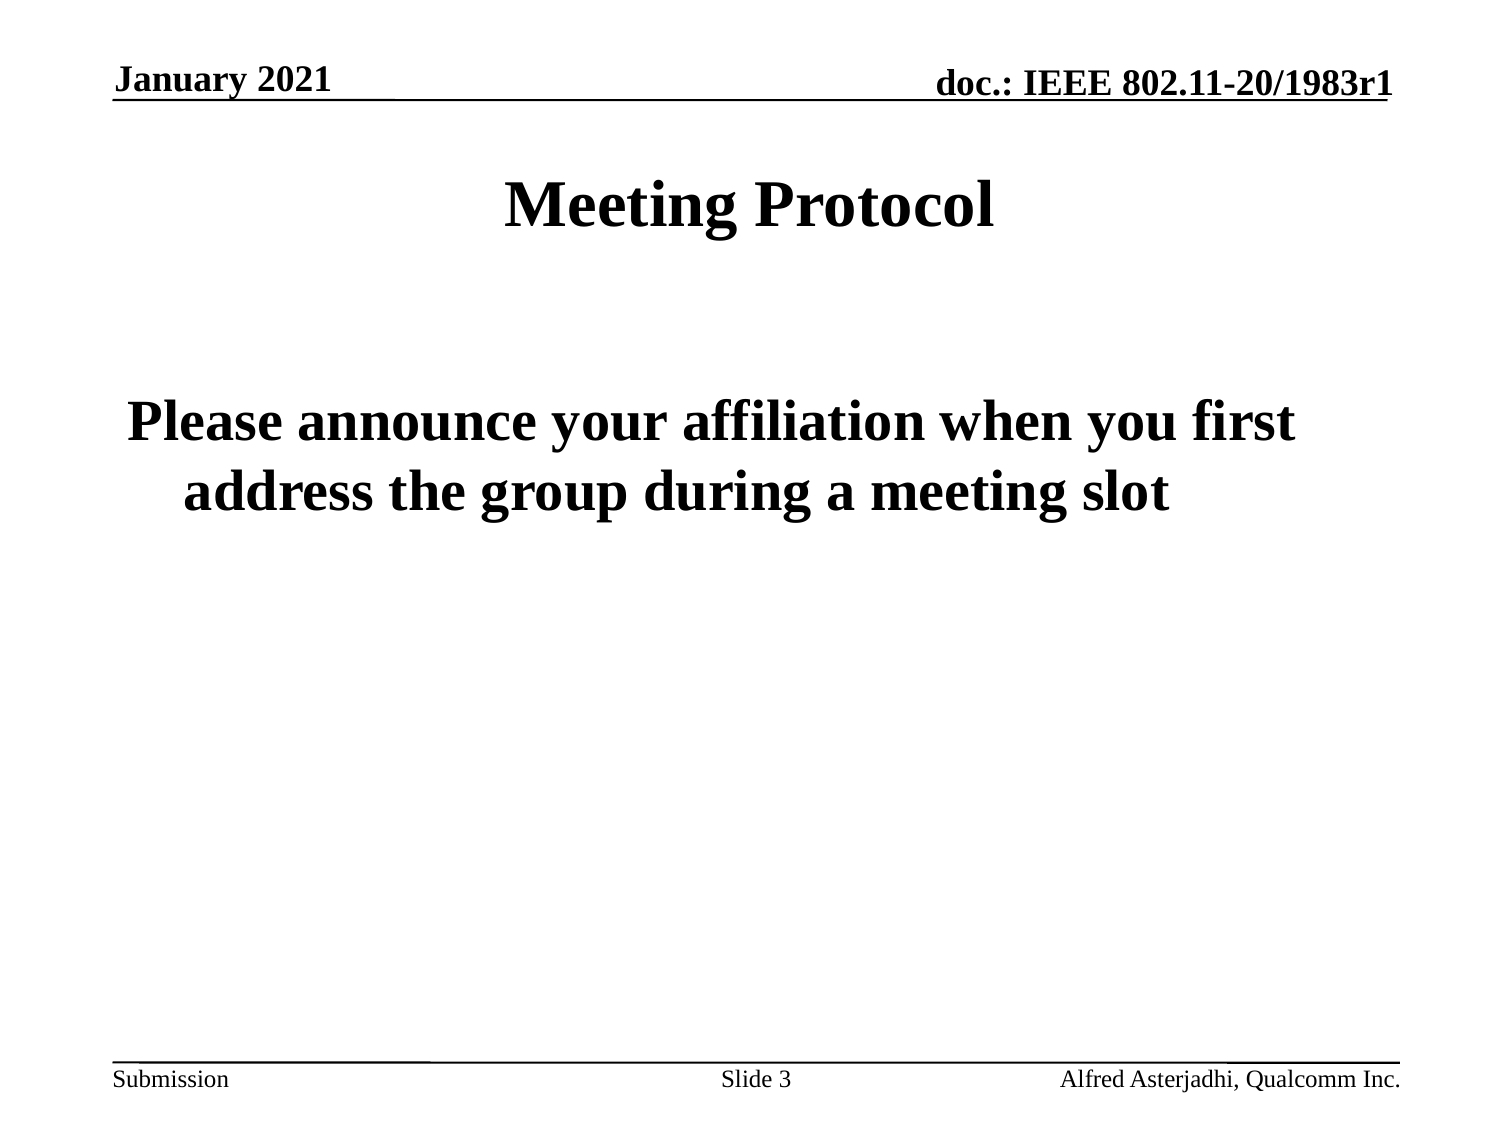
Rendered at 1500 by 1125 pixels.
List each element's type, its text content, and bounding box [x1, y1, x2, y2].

slide_number Slide 3 [712, 1061, 800, 1123]
title Meeting Protocol [112, 112, 1388, 288]
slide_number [114, 54, 493, 100]
list Please announce your affiliation when you first address the group during a meeting slot [112, 374, 1388, 513]
footer Alfred Asterjadhi, Qualcomm Inc. [878, 1061, 1402, 1093]
